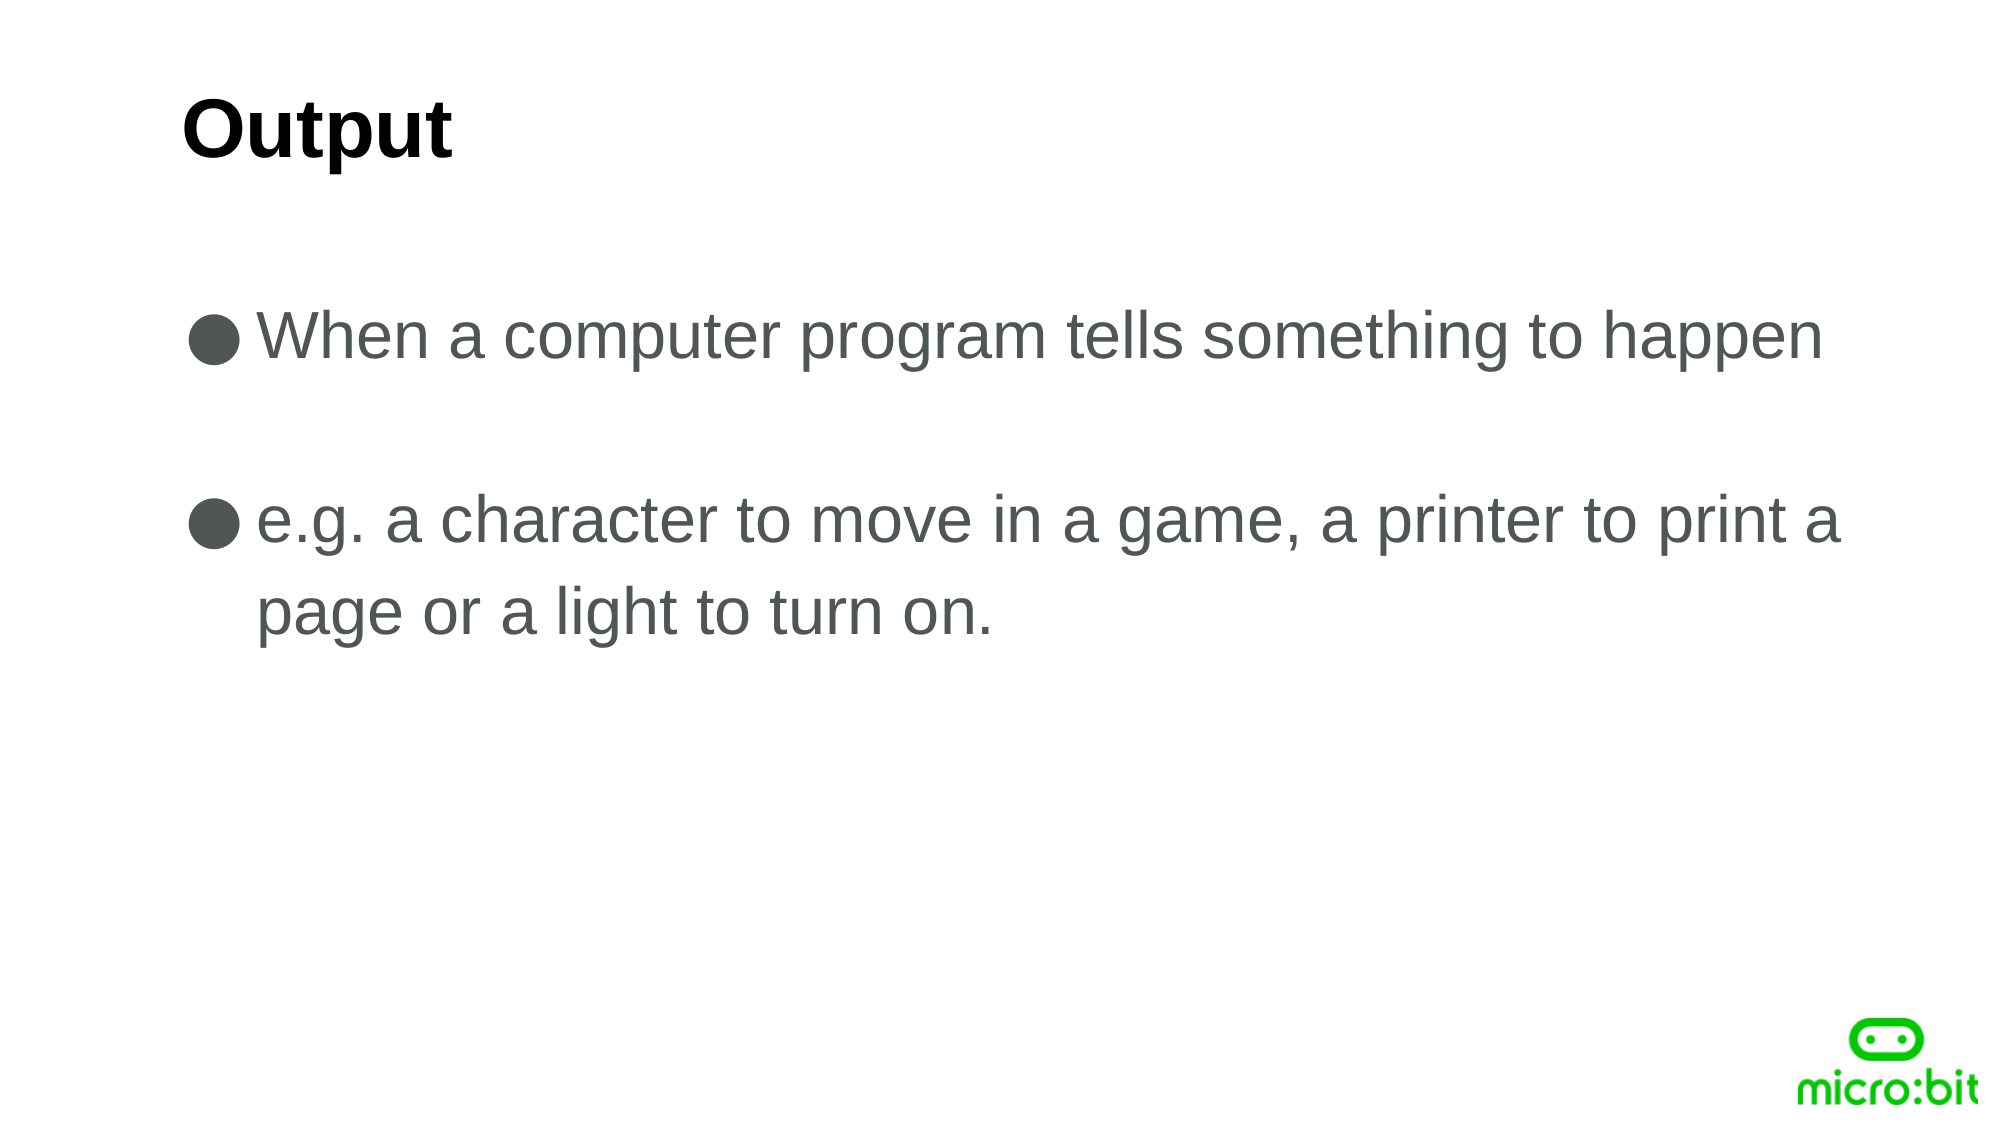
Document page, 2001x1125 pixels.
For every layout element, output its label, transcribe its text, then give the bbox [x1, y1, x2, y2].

picture [1797, 1017, 1978, 1106]
text_box Output When a computer program tells something to happen e.g. a character to move in a game, a printer to print a page or a light to turn on. [166, 60, 1918, 884]
